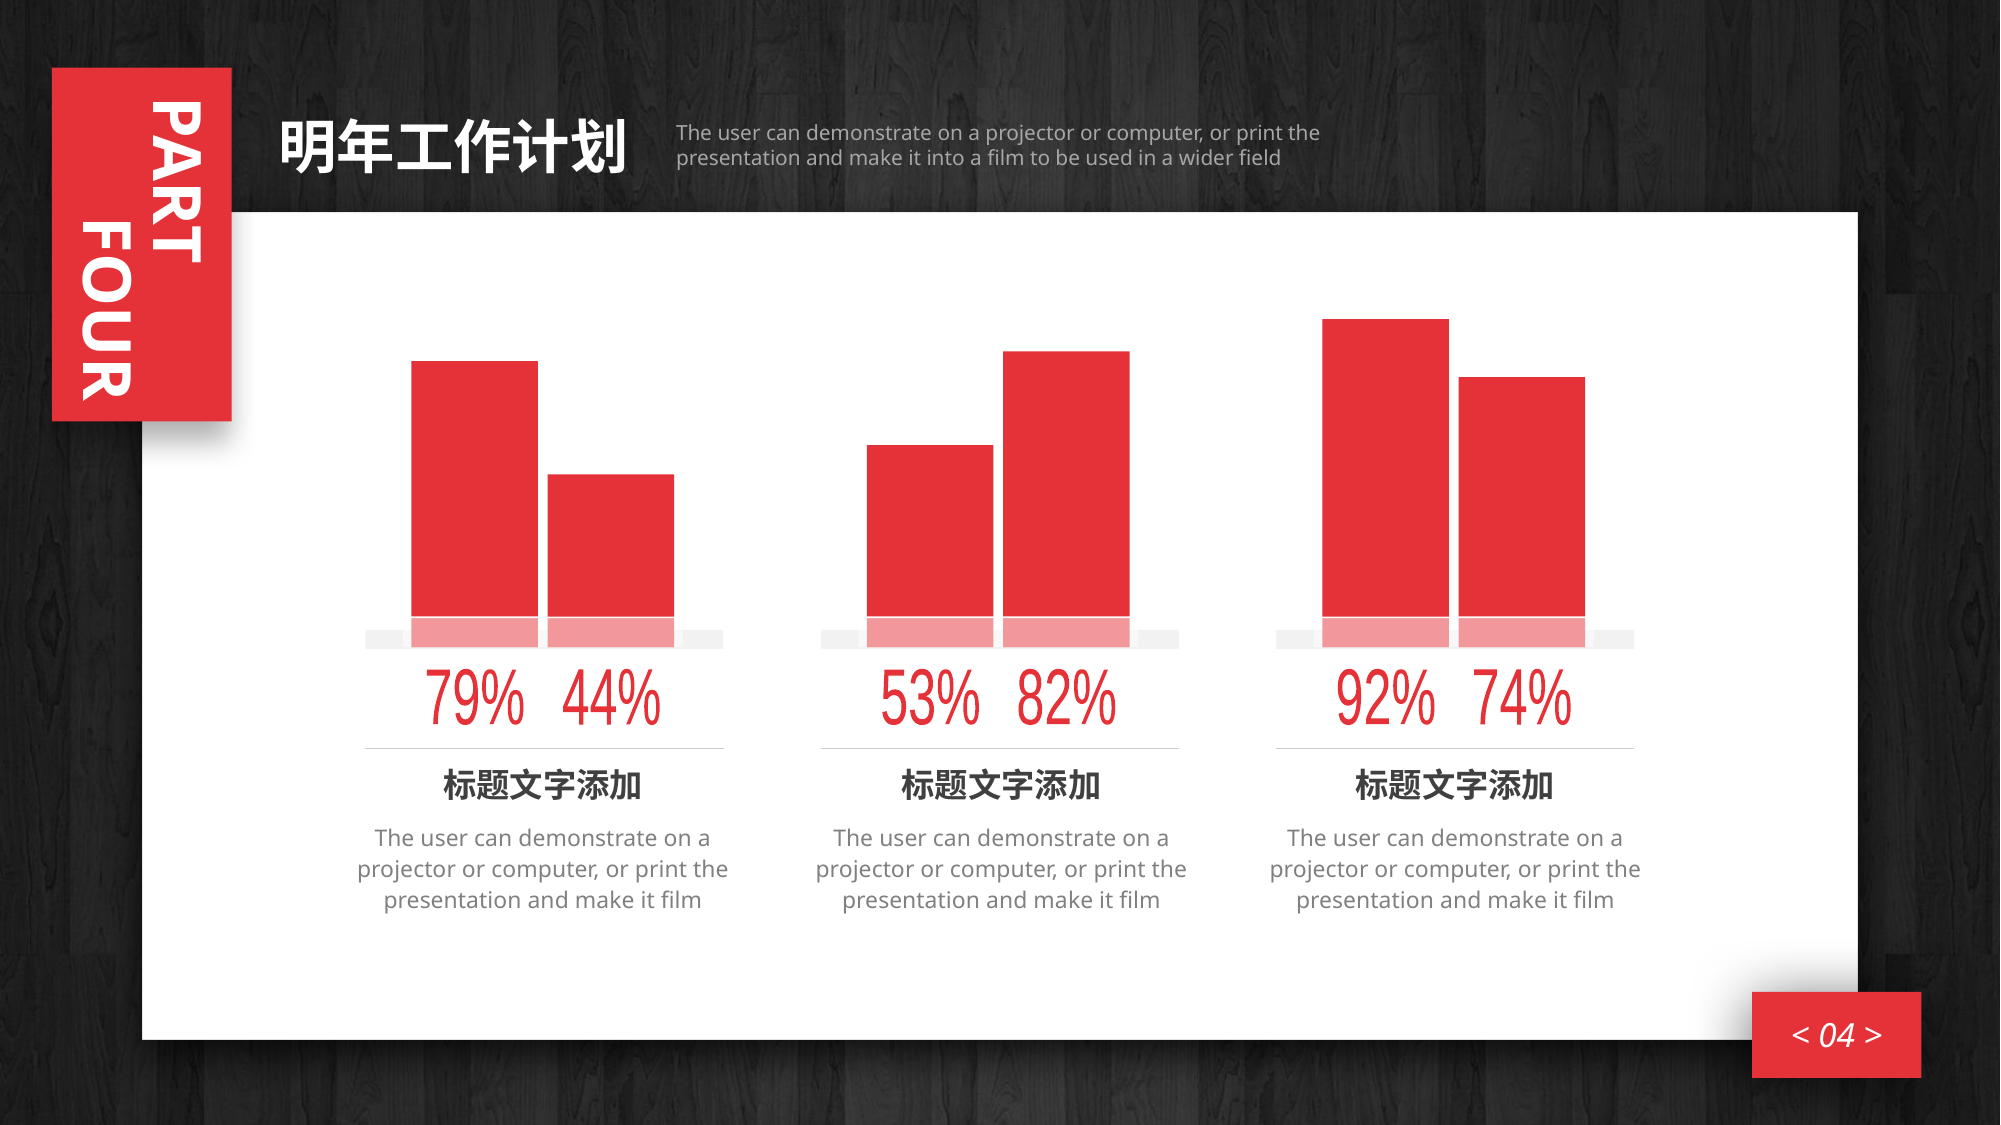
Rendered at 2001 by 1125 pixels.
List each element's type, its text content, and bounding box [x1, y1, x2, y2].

picture [0, 0, 2000, 1125]
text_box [338, 756, 748, 923]
text_box 明年工作计划 [264, 102, 953, 188]
text_box The user can demonstrate on a projector or computer, or print the presentation and make it into a film to be used in a wider field [661, 112, 1439, 178]
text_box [797, 756, 1207, 923]
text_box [365, 293, 1635, 749]
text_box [1251, 756, 1660, 923]
